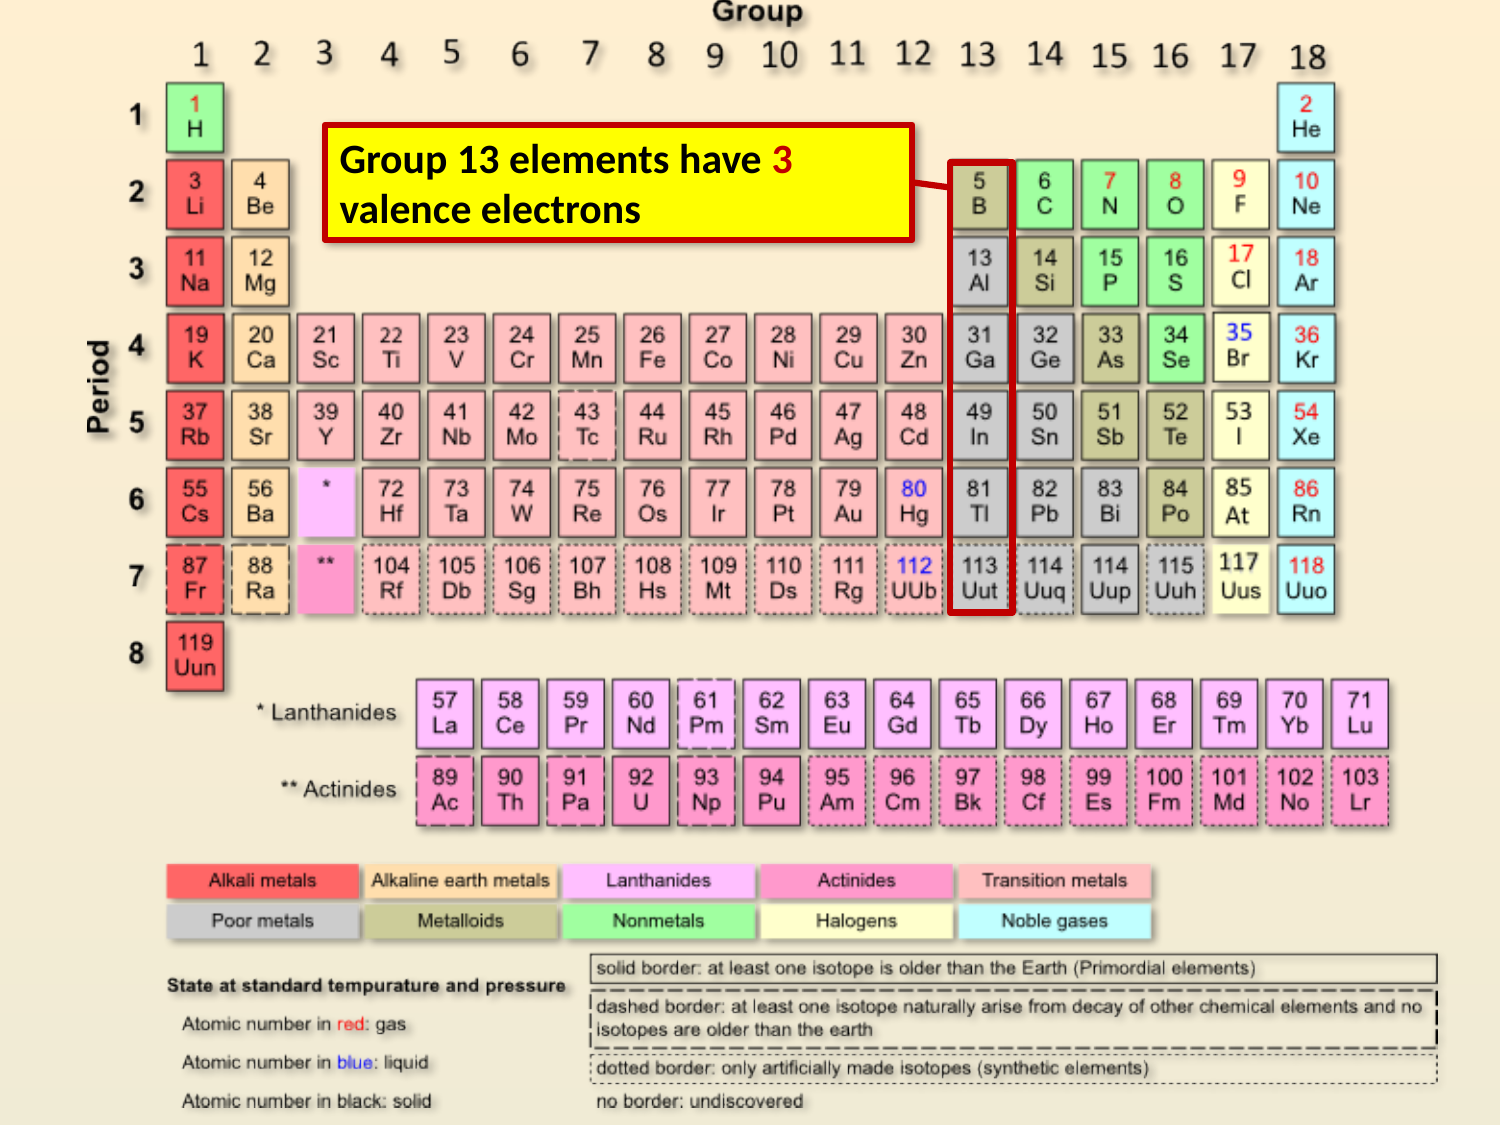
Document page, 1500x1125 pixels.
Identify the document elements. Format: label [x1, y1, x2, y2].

text_box [912, 182, 951, 188]
picture [87, 0, 1438, 1109]
